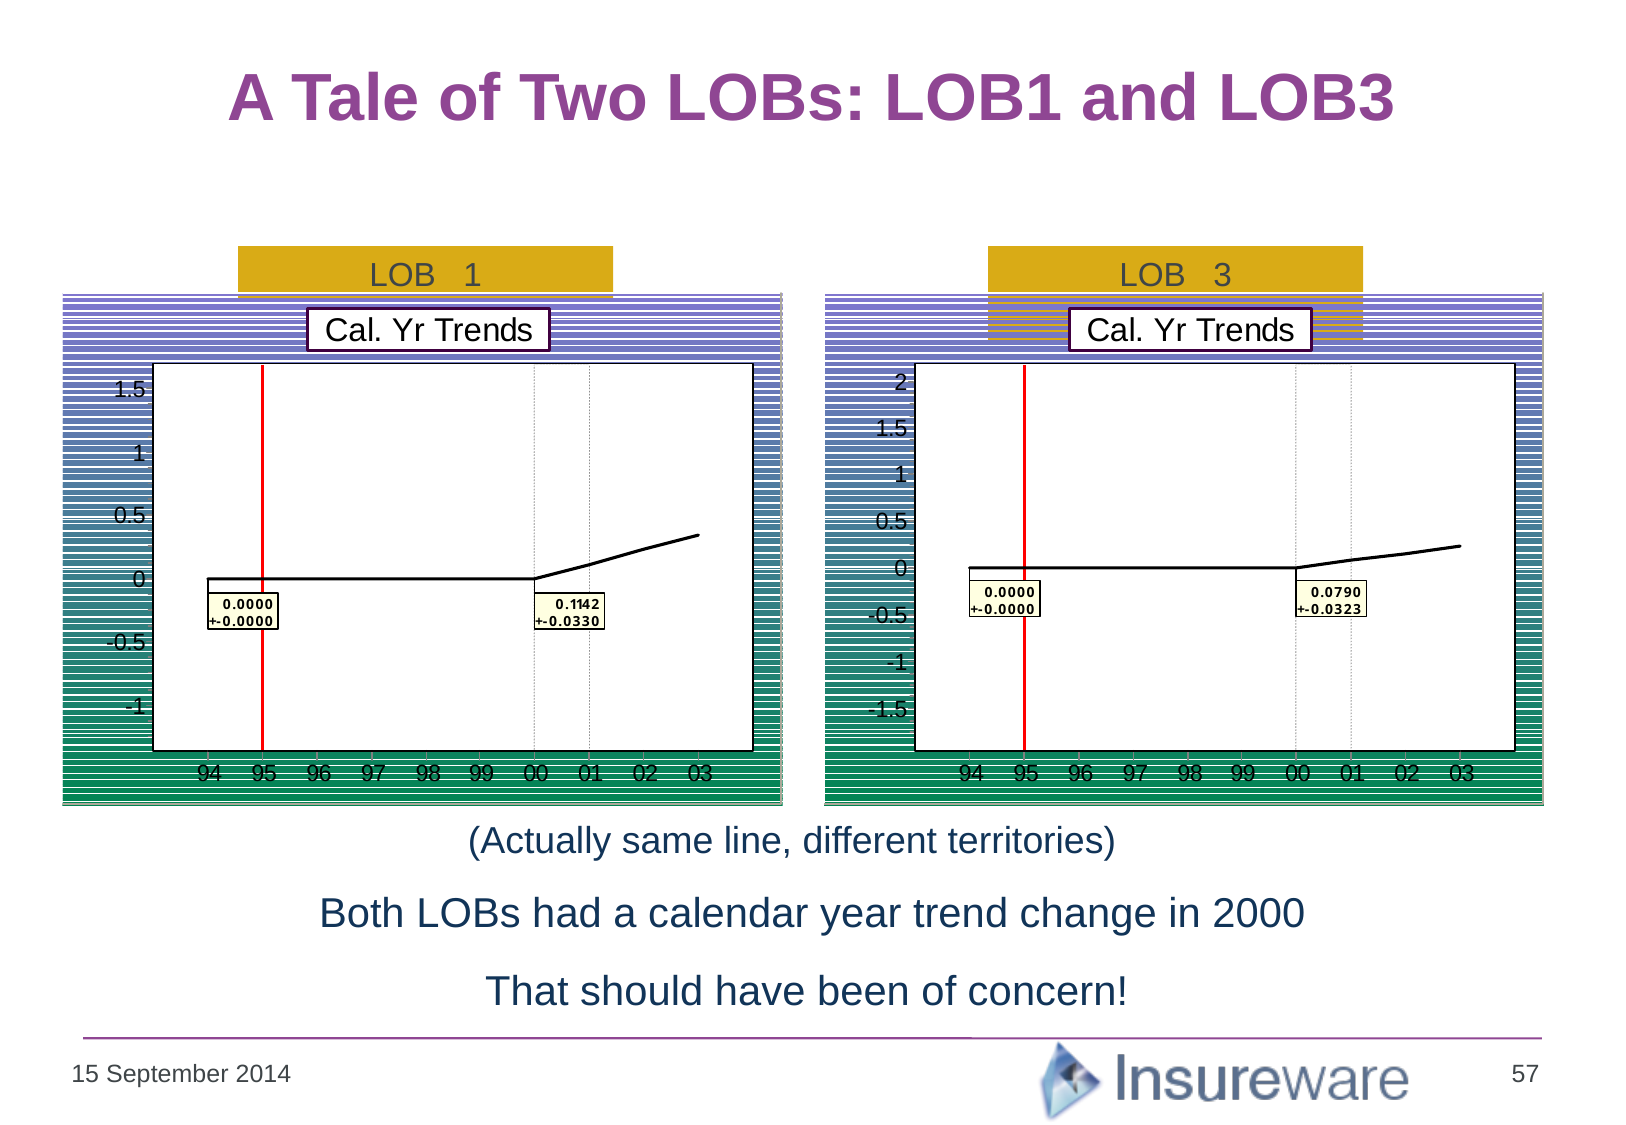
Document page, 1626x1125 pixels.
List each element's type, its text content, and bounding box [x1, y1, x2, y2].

title A Tale of Two LOBs: LOB1 and LOB3 [75, 0, 1550, 188]
text_box (Actually same line, different territories) [453, 808, 1132, 869]
slide_number 57 [1439, 1050, 1555, 1106]
picture [823, 292, 1545, 806]
picture [62, 292, 783, 806]
text_box LOB 3 [988, 246, 1364, 291]
text_box Both LOBs had a calendar year trend change in 2000 That should have been of concern! [179, 878, 1446, 1022]
text_box LOB 1 [238, 246, 614, 291]
picture [1036, 1039, 1416, 1125]
